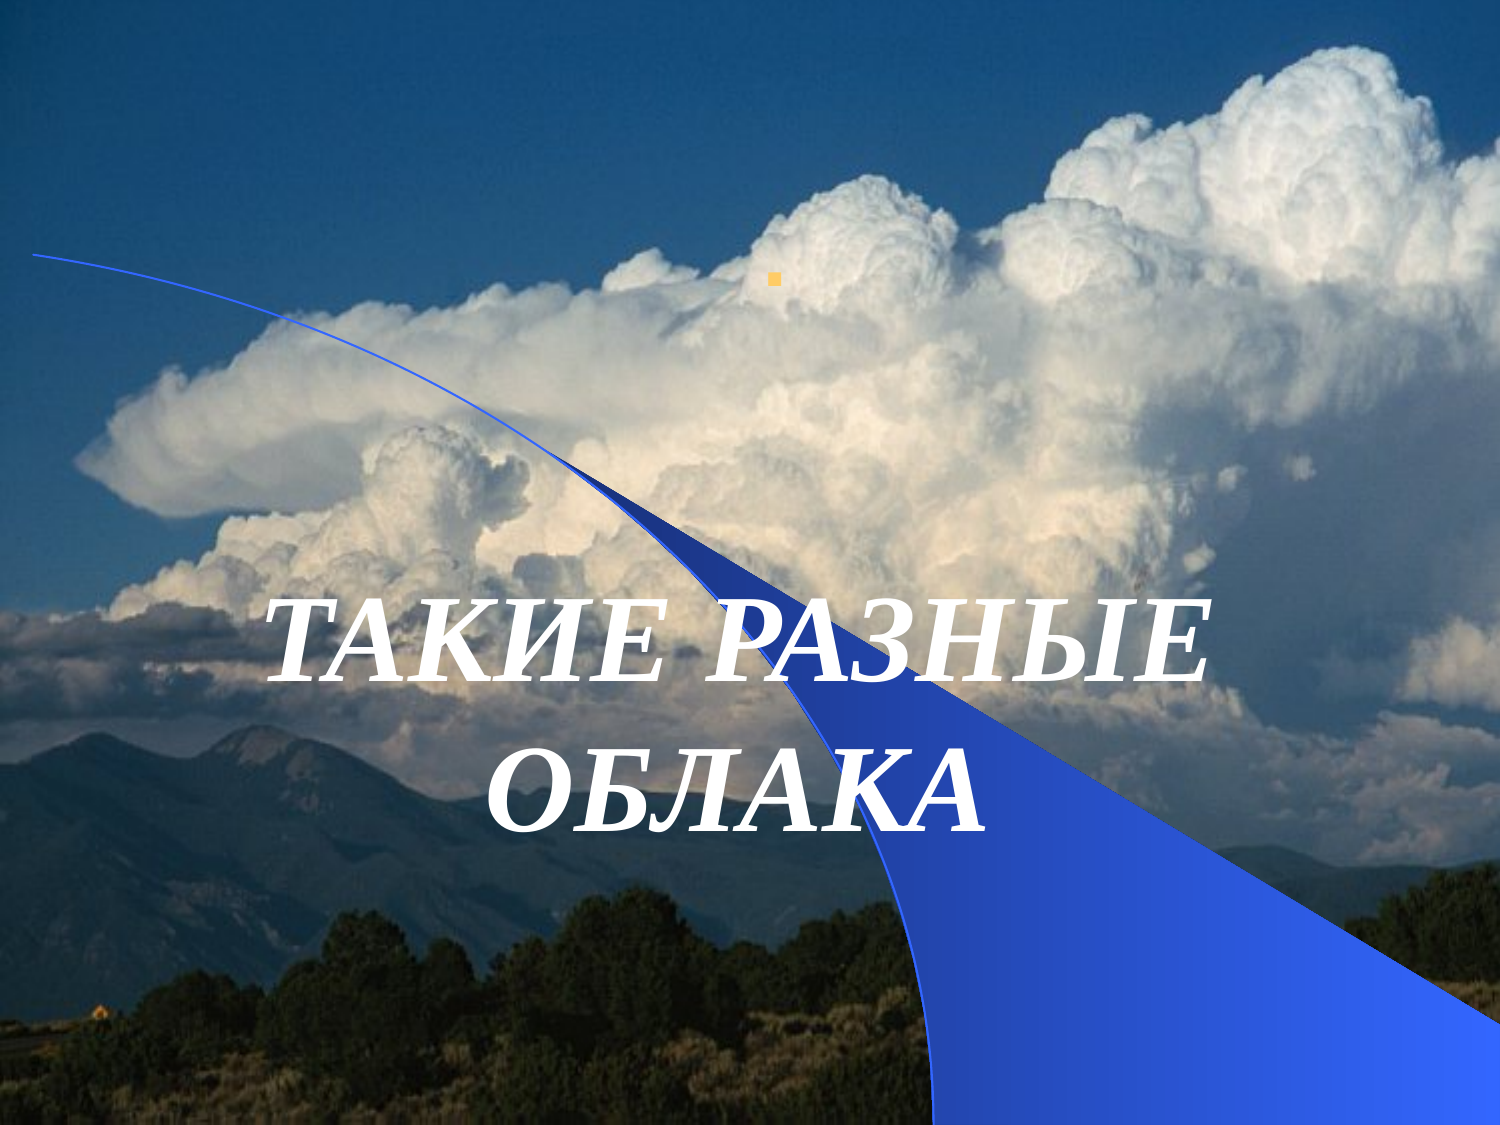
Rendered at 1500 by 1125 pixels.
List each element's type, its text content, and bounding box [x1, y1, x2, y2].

picture [0, 0, 1500, 1125]
subtitle ТАКИЕ РАЗНЫЕ ОБЛАКА [212, 562, 1263, 850]
title . [137, 125, 1413, 313]
